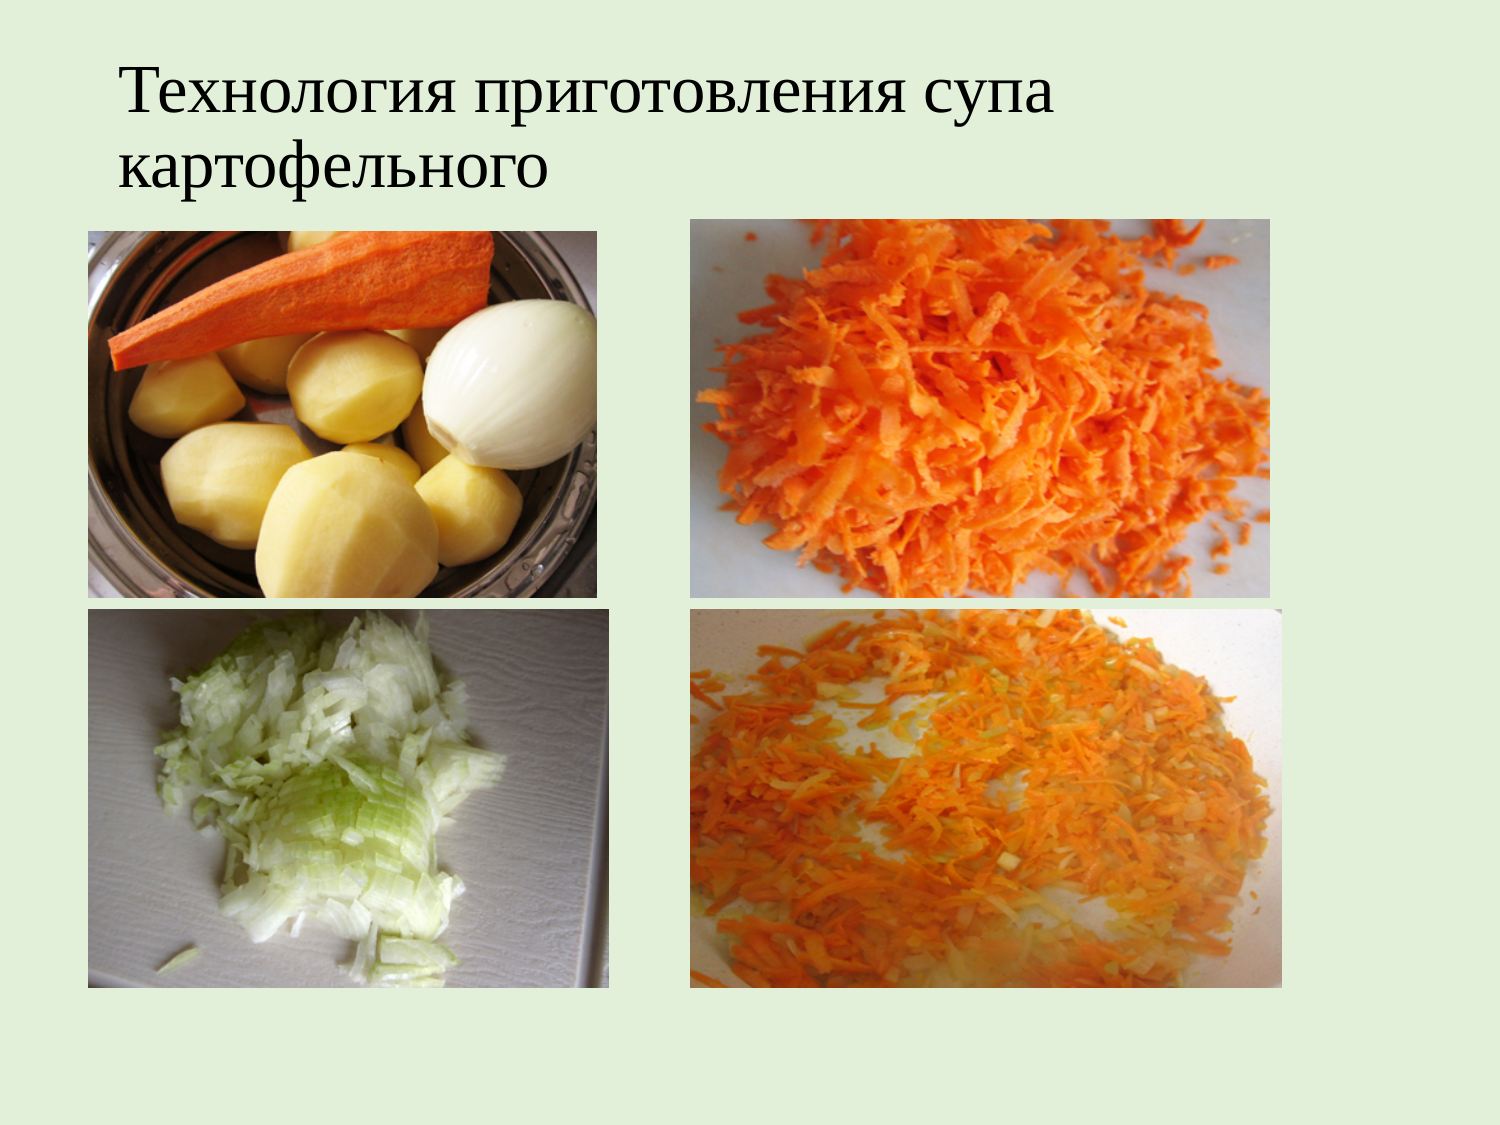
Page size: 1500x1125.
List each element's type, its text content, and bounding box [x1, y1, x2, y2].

picture [690, 609, 1282, 988]
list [88, 609, 609, 988]
picture [690, 219, 1270, 598]
title Технология приготовления супа картофельного [103, 19, 1397, 237]
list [88, 231, 597, 598]
